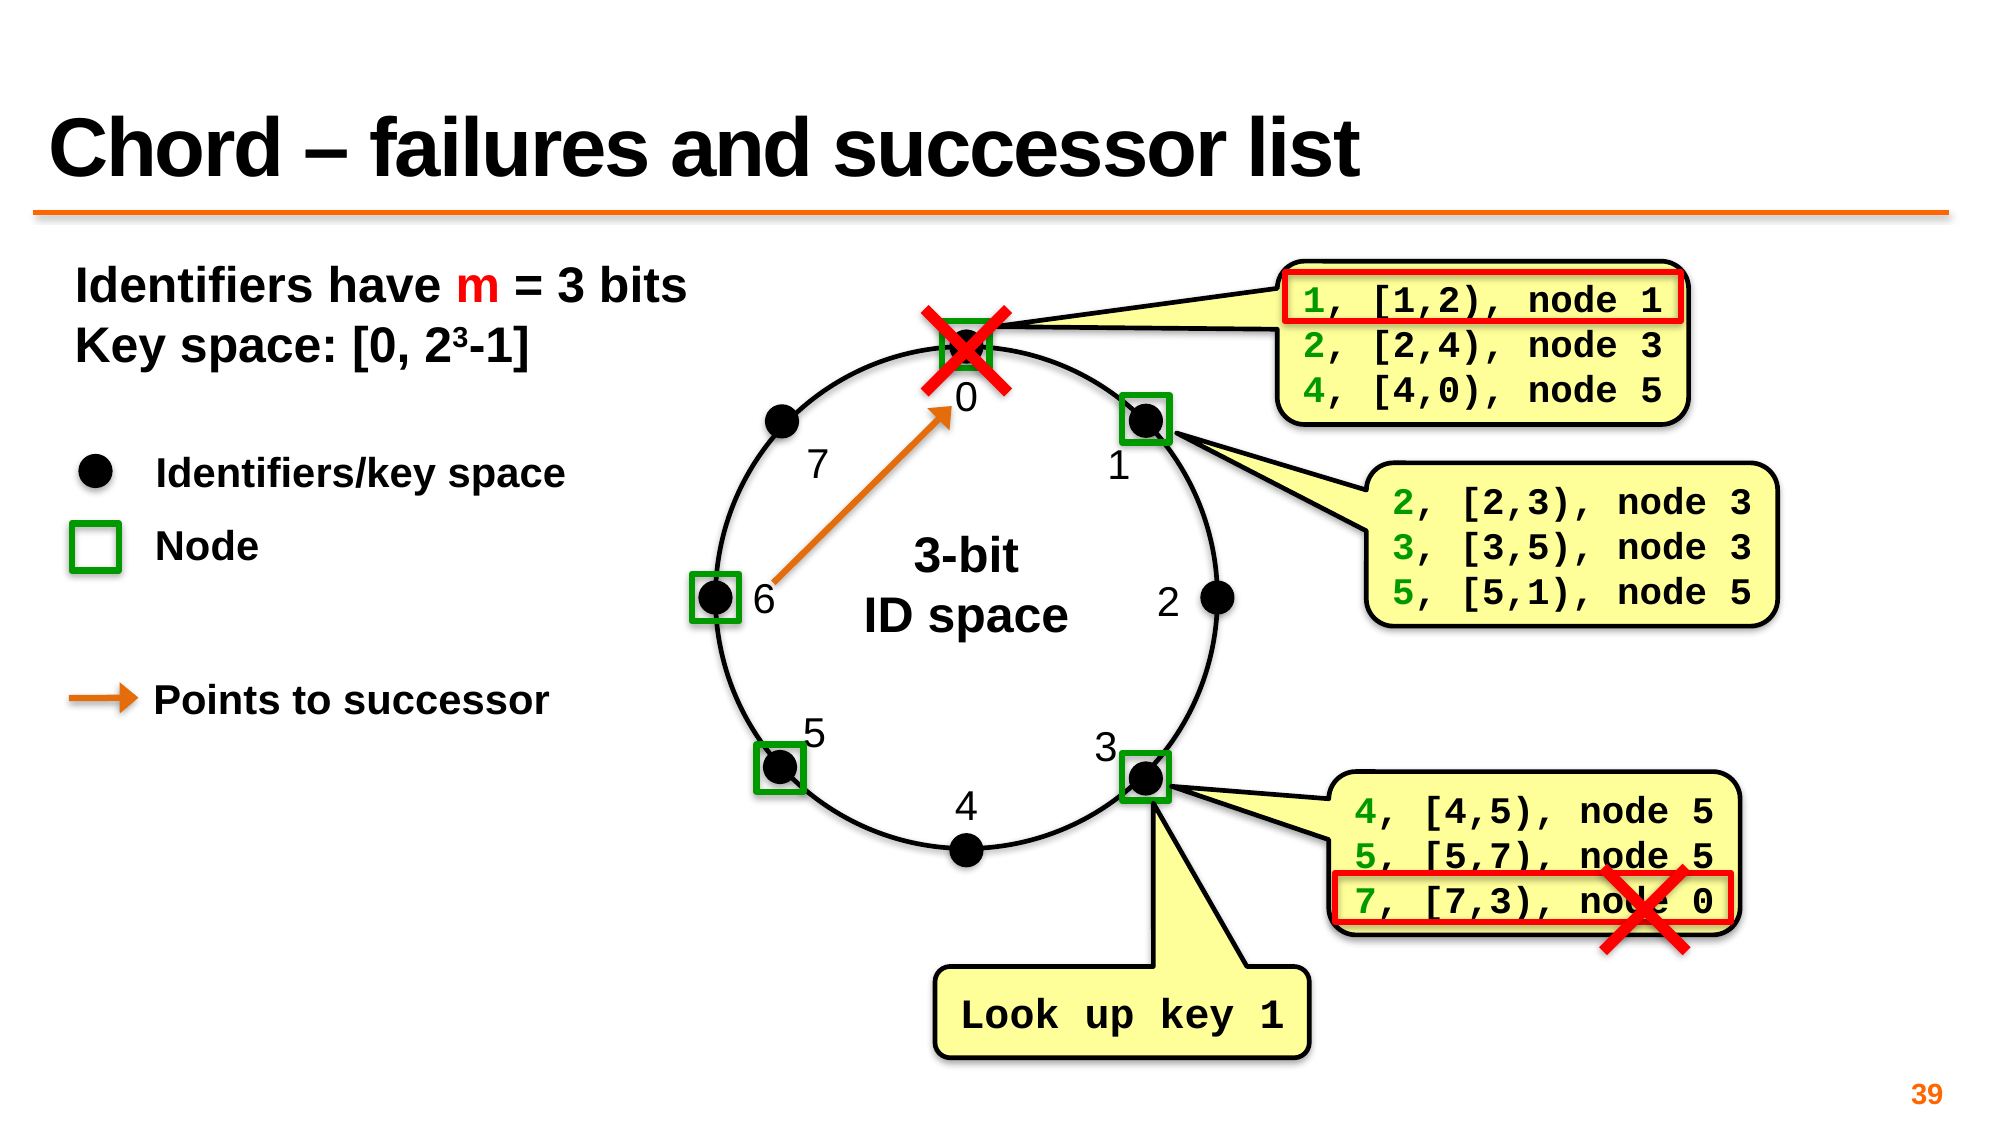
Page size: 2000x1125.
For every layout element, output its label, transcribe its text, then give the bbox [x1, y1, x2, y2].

text_box 6 [737, 564, 791, 630]
slide_number 39 [1482, 1074, 1950, 1110]
text_box 0 [939, 377, 993, 428]
text_box [1598, 863, 1692, 956]
text_box Look up key 1 [934, 802, 1311, 1059]
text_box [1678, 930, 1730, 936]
text_box [950, 837, 982, 866]
text_box Node [139, 511, 275, 577]
text_box [1661, 872, 1732, 923]
text_box [1201, 581, 1233, 614]
text_box Points to successor [138, 665, 565, 731]
text_box 3 [1079, 712, 1133, 778]
text_box [716, 347, 1218, 849]
text_box 4, [4,5), node 5 5, [5,7), node 5 7, [7,3), node 0 [1170, 770, 1741, 925]
text_box [715, 442, 768, 572]
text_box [773, 405, 952, 584]
text_box [949, 320, 985, 337]
text_box 1 [1092, 430, 1146, 496]
text_box [691, 573, 740, 622]
text_box 1, [1,2), node 1 2, [2,4), node 3 4, [4,0), node 5 [1009, 260, 1690, 426]
text_box [1619, 872, 1669, 896]
text_box Identifiers have m = 3 bits Key space: [0, 23-1] [59, 245, 704, 380]
text_box [1121, 753, 1170, 801]
text_box Identifiers/key space [140, 438, 582, 503]
text_box [1122, 394, 1170, 443]
text_box [984, 347, 990, 361]
text_box 4, [4,5), node 5 5, [5,7), node 5 7, [7,3), node 0 [1340, 931, 1609, 936]
text_box [756, 744, 804, 792]
text_box 4 [940, 771, 994, 837]
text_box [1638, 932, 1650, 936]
text_box 3-bit ID space [848, 514, 1085, 650]
text_box 2, [2,3), node 3 3, [3,5), node 3 5, [5,1), node 5 [1175, 432, 1779, 627]
text_box [920, 304, 1013, 398]
text_box [79, 455, 112, 487]
title Chord – failures and successor list [33, 24, 1950, 201]
text_box [1334, 872, 1627, 923]
text_box 2 [1141, 567, 1195, 633]
text_box 5 [788, 698, 842, 763]
text_box [71, 523, 120, 571]
text_box [1284, 271, 1682, 322]
text_box [941, 345, 949, 363]
